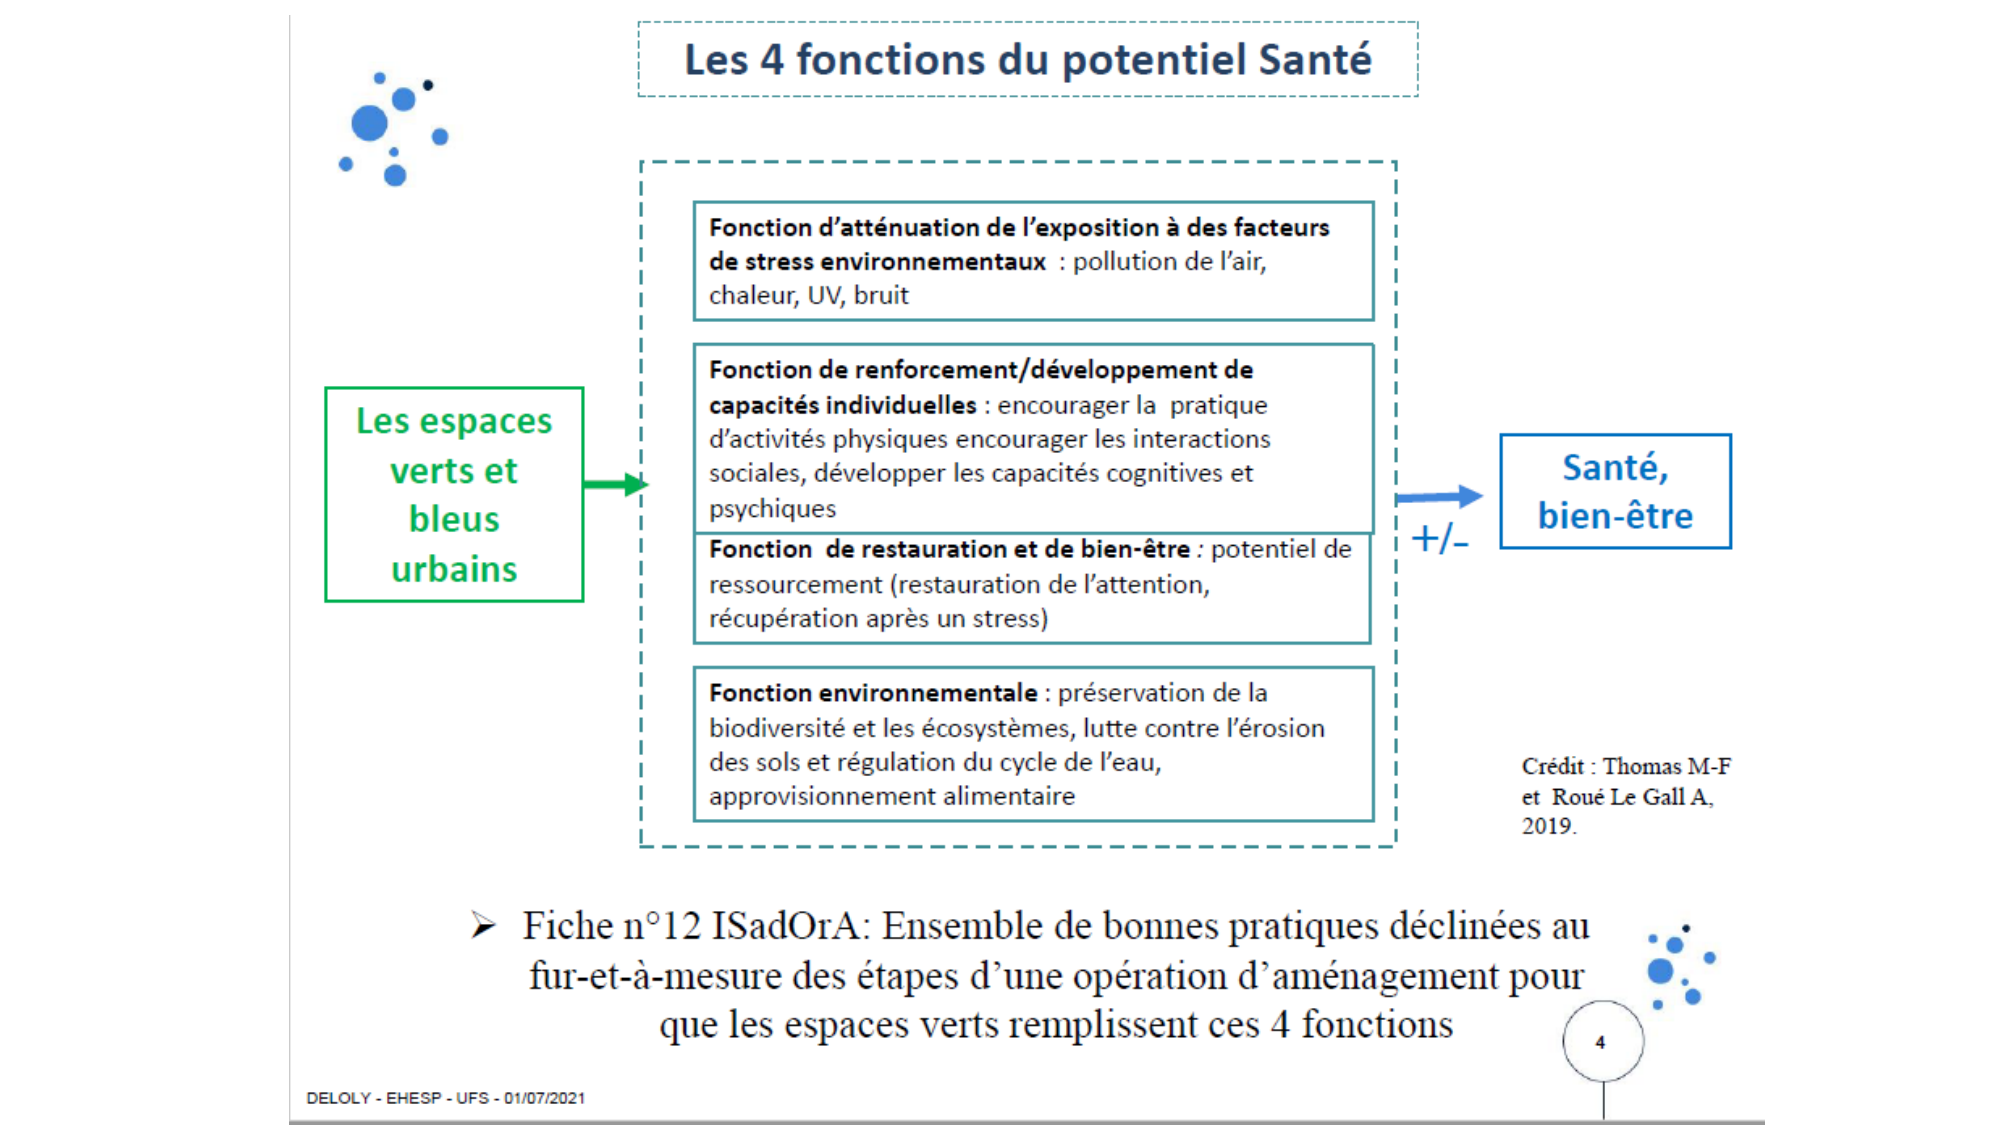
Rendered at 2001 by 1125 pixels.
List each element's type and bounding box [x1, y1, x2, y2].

picture [289, 15, 1765, 1125]
